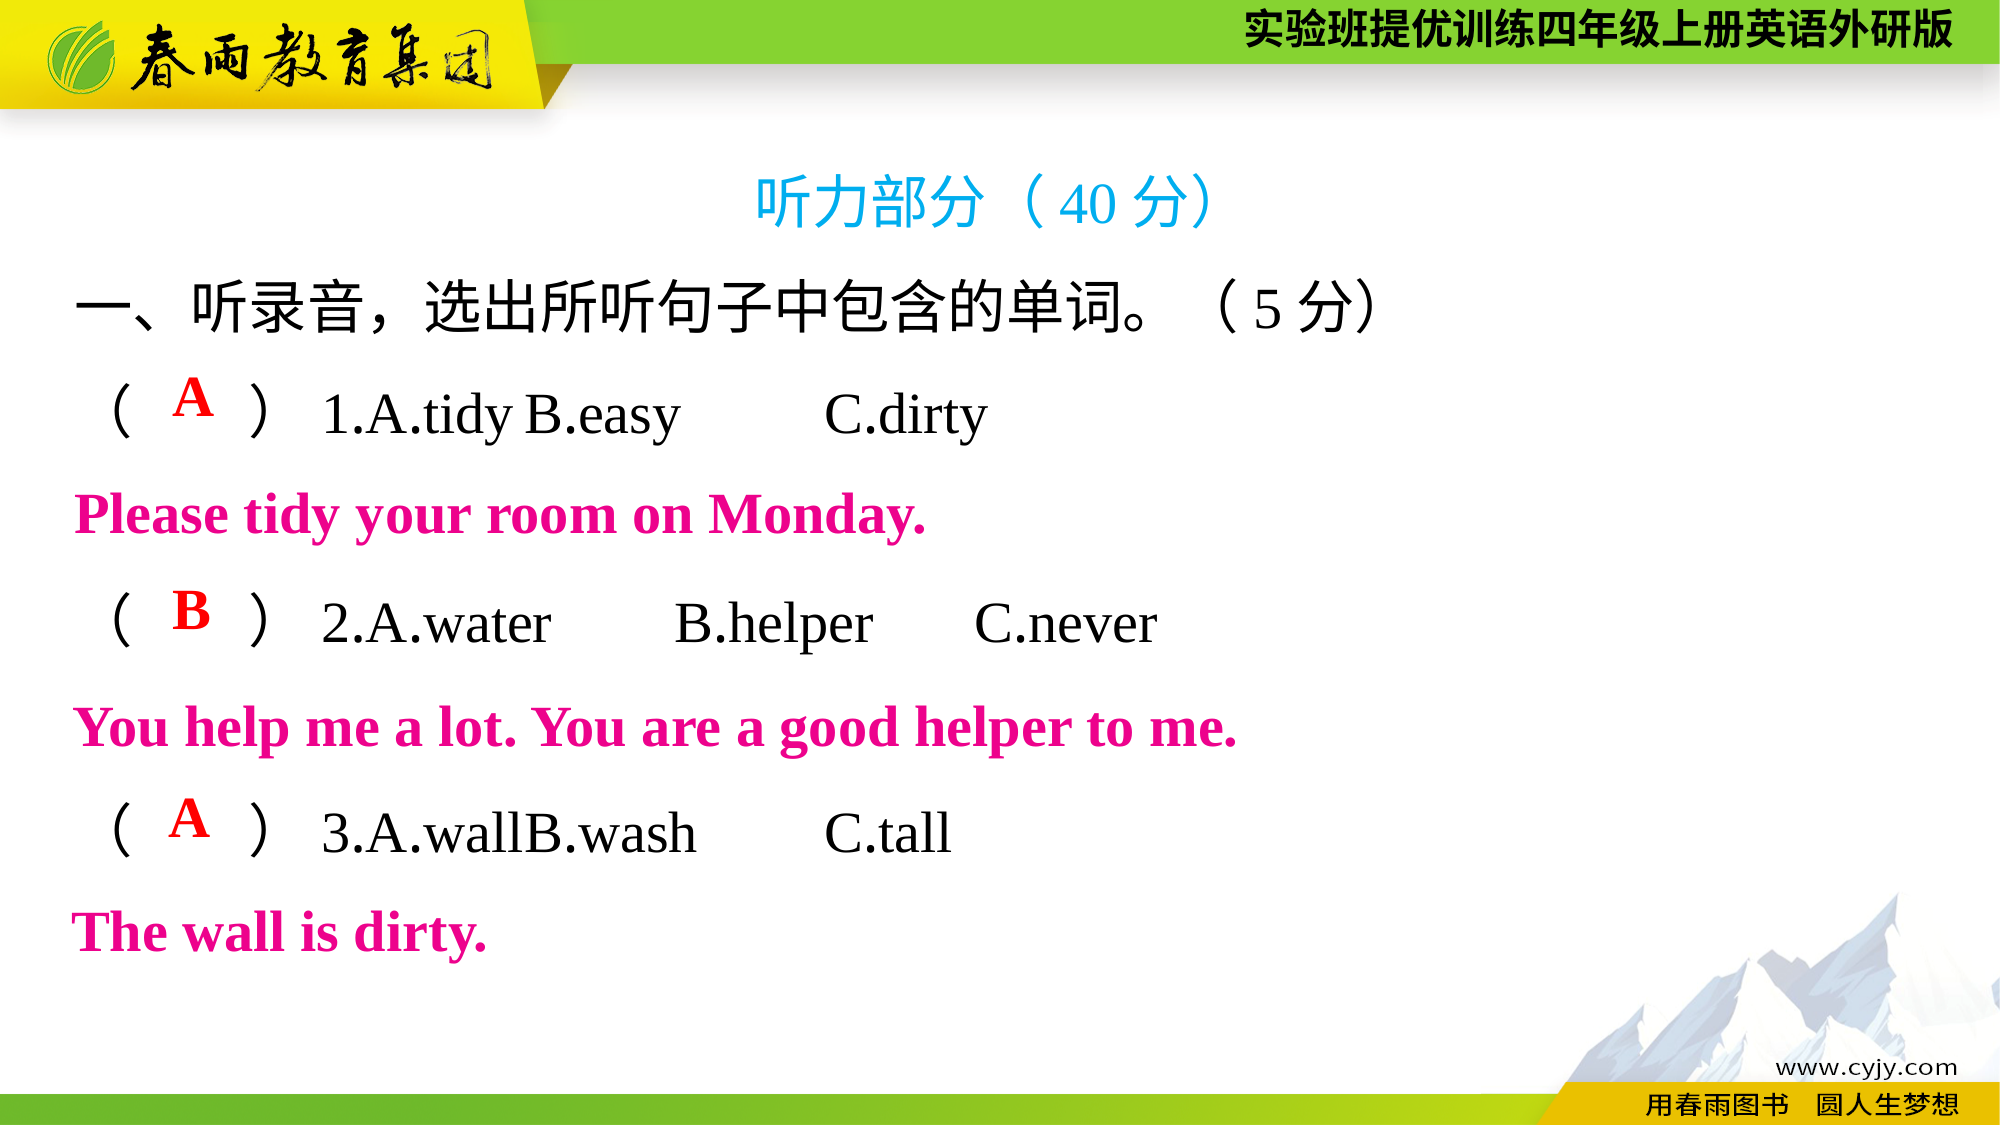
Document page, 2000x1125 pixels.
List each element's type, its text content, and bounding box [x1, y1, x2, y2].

text_box Please tidy your room on Monday. [59, 432, 1944, 553]
text_box A [157, 350, 230, 436]
list 听力部分（40分） 一、听录音，选出所听句子中包含的单词。（5分） （ ）1.A.tidy B.easy C.dirty （ ）2.A.water B.helper C.never （ ）3.A.wall B.wash C.tall [59, 553, 1944, 986]
text_box B [157, 563, 226, 649]
picture [0, 0, 2000, 1125]
list 听力部分（40分） 一、听录音，选出所听句子中包含的单词。（5分） （ ）1.A.tidy B.easy C.dirty （ ）2.A.water B.helper C.never （ ）3.A.wall B.wash C.tall [59, 122, 1944, 432]
text_box The wall is dirty. [55, 850, 1941, 971]
text_box A [153, 771, 226, 857]
text_box You help me a lot. You are a good helper to me. [57, 645, 1942, 766]
